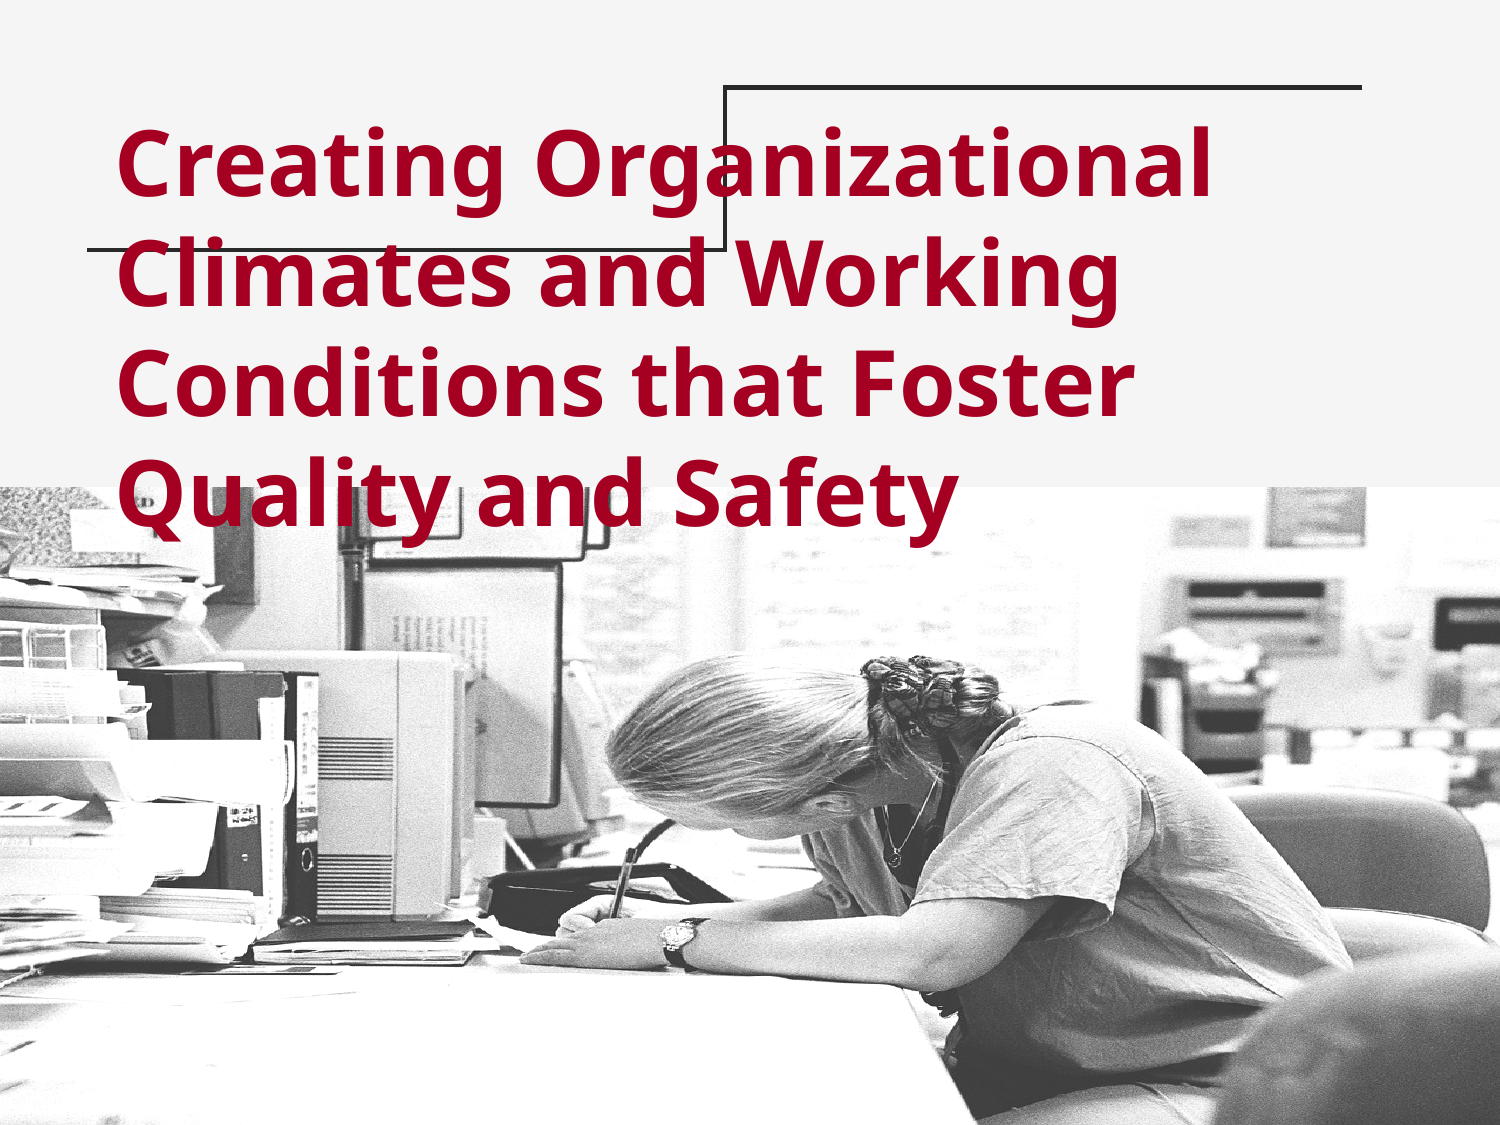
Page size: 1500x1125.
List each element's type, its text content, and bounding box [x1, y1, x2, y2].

picture [0, 487, 1500, 1125]
title Creating Organizational Climates and Working Conditions that Foster Quality and Safety [99, 422, 1376, 485]
